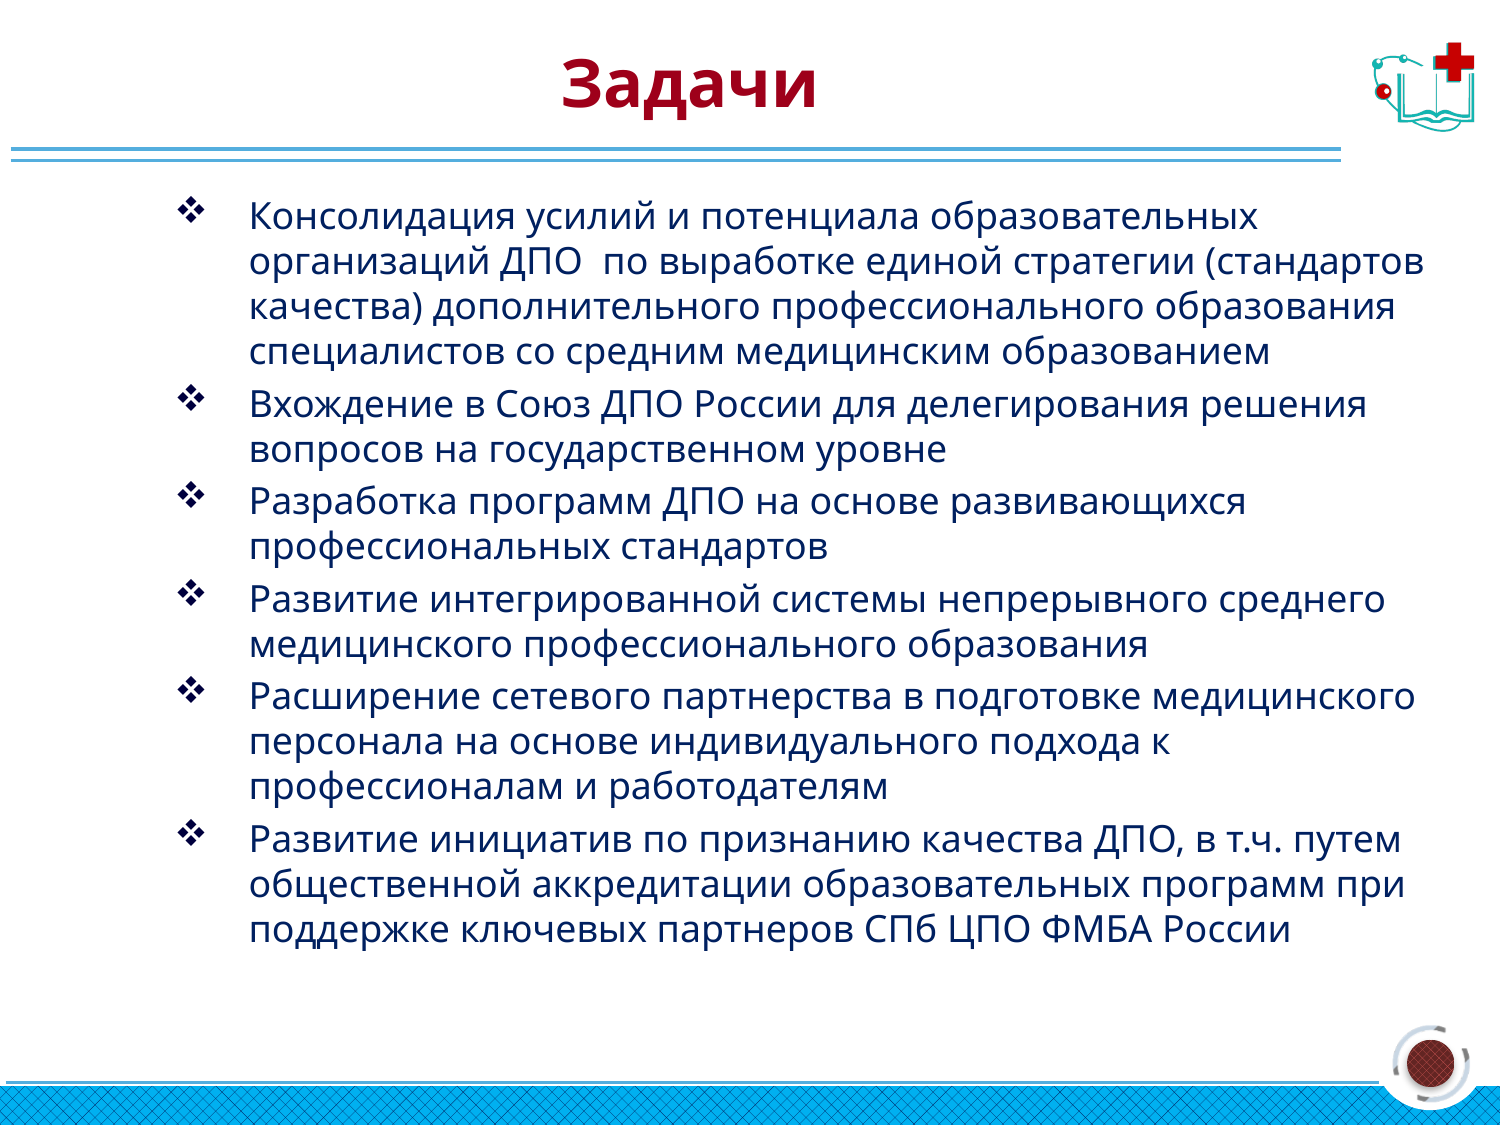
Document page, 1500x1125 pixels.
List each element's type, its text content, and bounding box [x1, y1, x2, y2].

title Задачи [35, 23, 1362, 138]
list Консолидация усилий и потенциала образовательных организаций ДПО по выработке единой стратегии (стандартов качества) дополнительного профессионального образования специалистов со средним медицинским образованием Вхождение в Союз ДПО России для делегирования решения вопросов на государственном уровне Разработка программ ДПО на основе развивающихся профессиональных стандартов Развитие интегрированной системы непрерывного среднего медицинского профессионального образования Расширение сетевого партнерства в подготовке медицинского персонала на основе индивидуального подхода к профессионалам и работодателям Развитие инициатив по признанию качества ДПО, в т.ч. путем общественной аккредитации образовательных программ при поддержке ключевых партнеров СПб ЦПО ФМБА России [159, 184, 1461, 1047]
